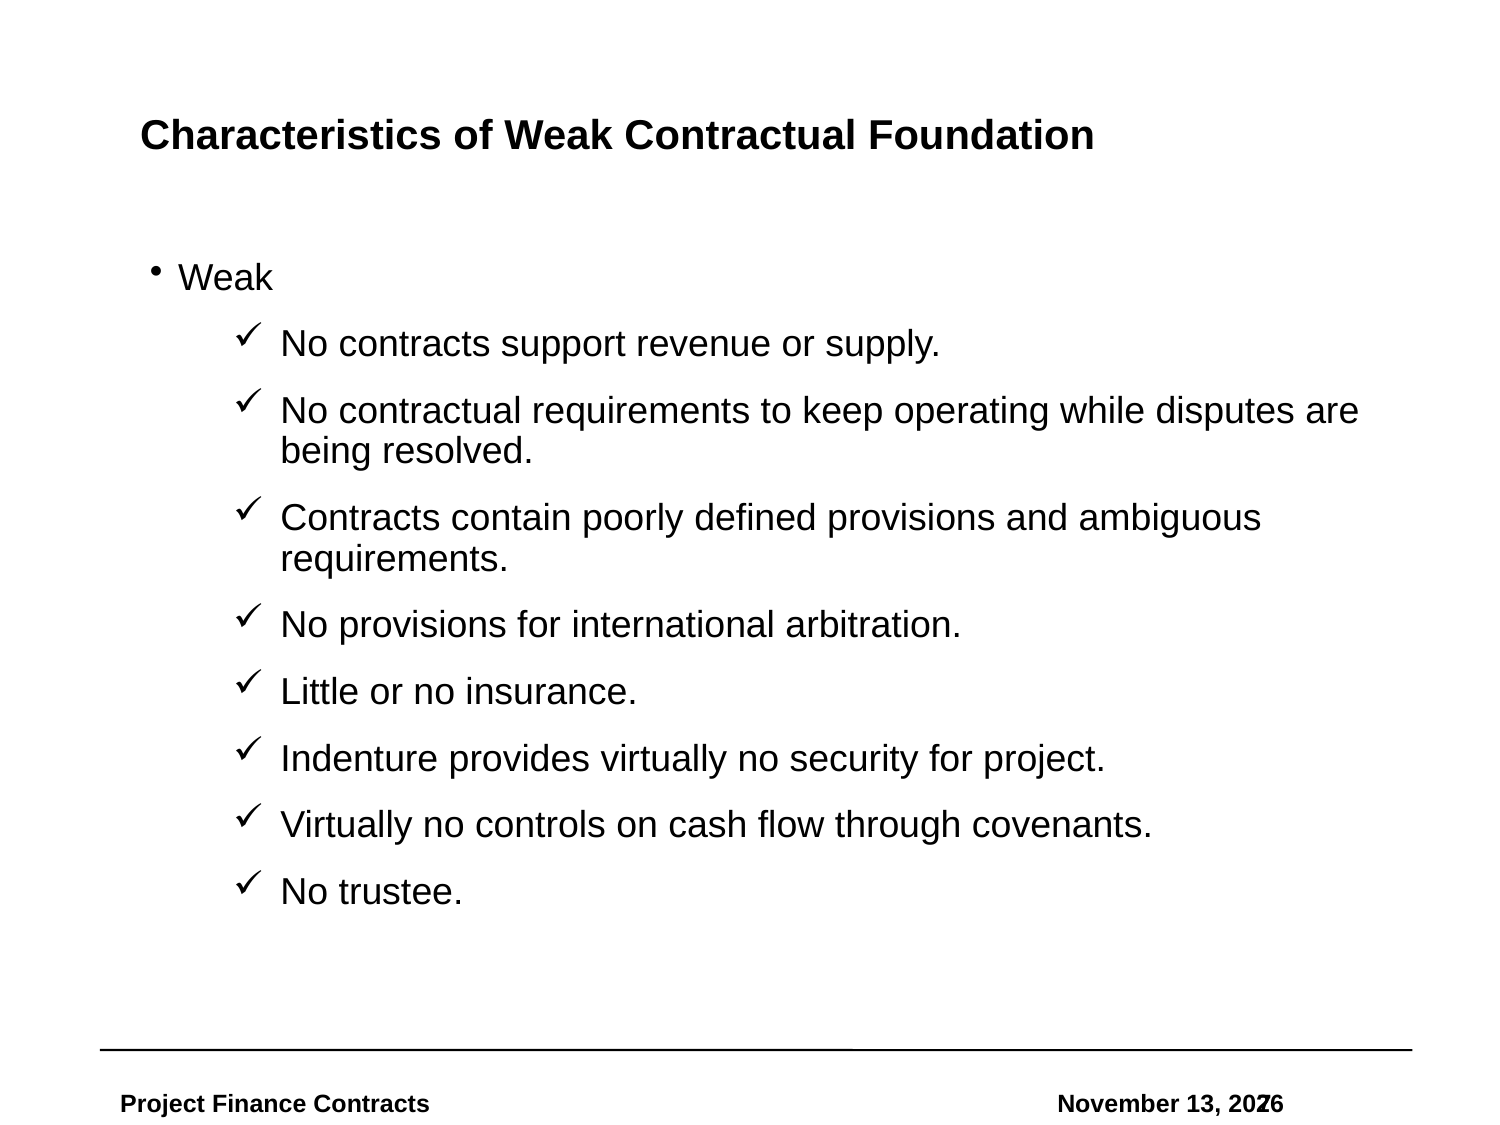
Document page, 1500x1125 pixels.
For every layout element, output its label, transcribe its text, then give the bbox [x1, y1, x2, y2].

title Characteristics of Weak Contractual Foundation [124, 99, 1288, 226]
list Weak No contracts support revenue or supply. No contractual requirements to keep operating while disputes are being resolved. Contracts contain poorly defined provisions and ambiguous requirements. No provisions for international arbitration. Little or no insurance. Indenture provides virtually no security for project. Virtually no controls on cash flow through covenants. No trustee. [124, 249, 1376, 1001]
